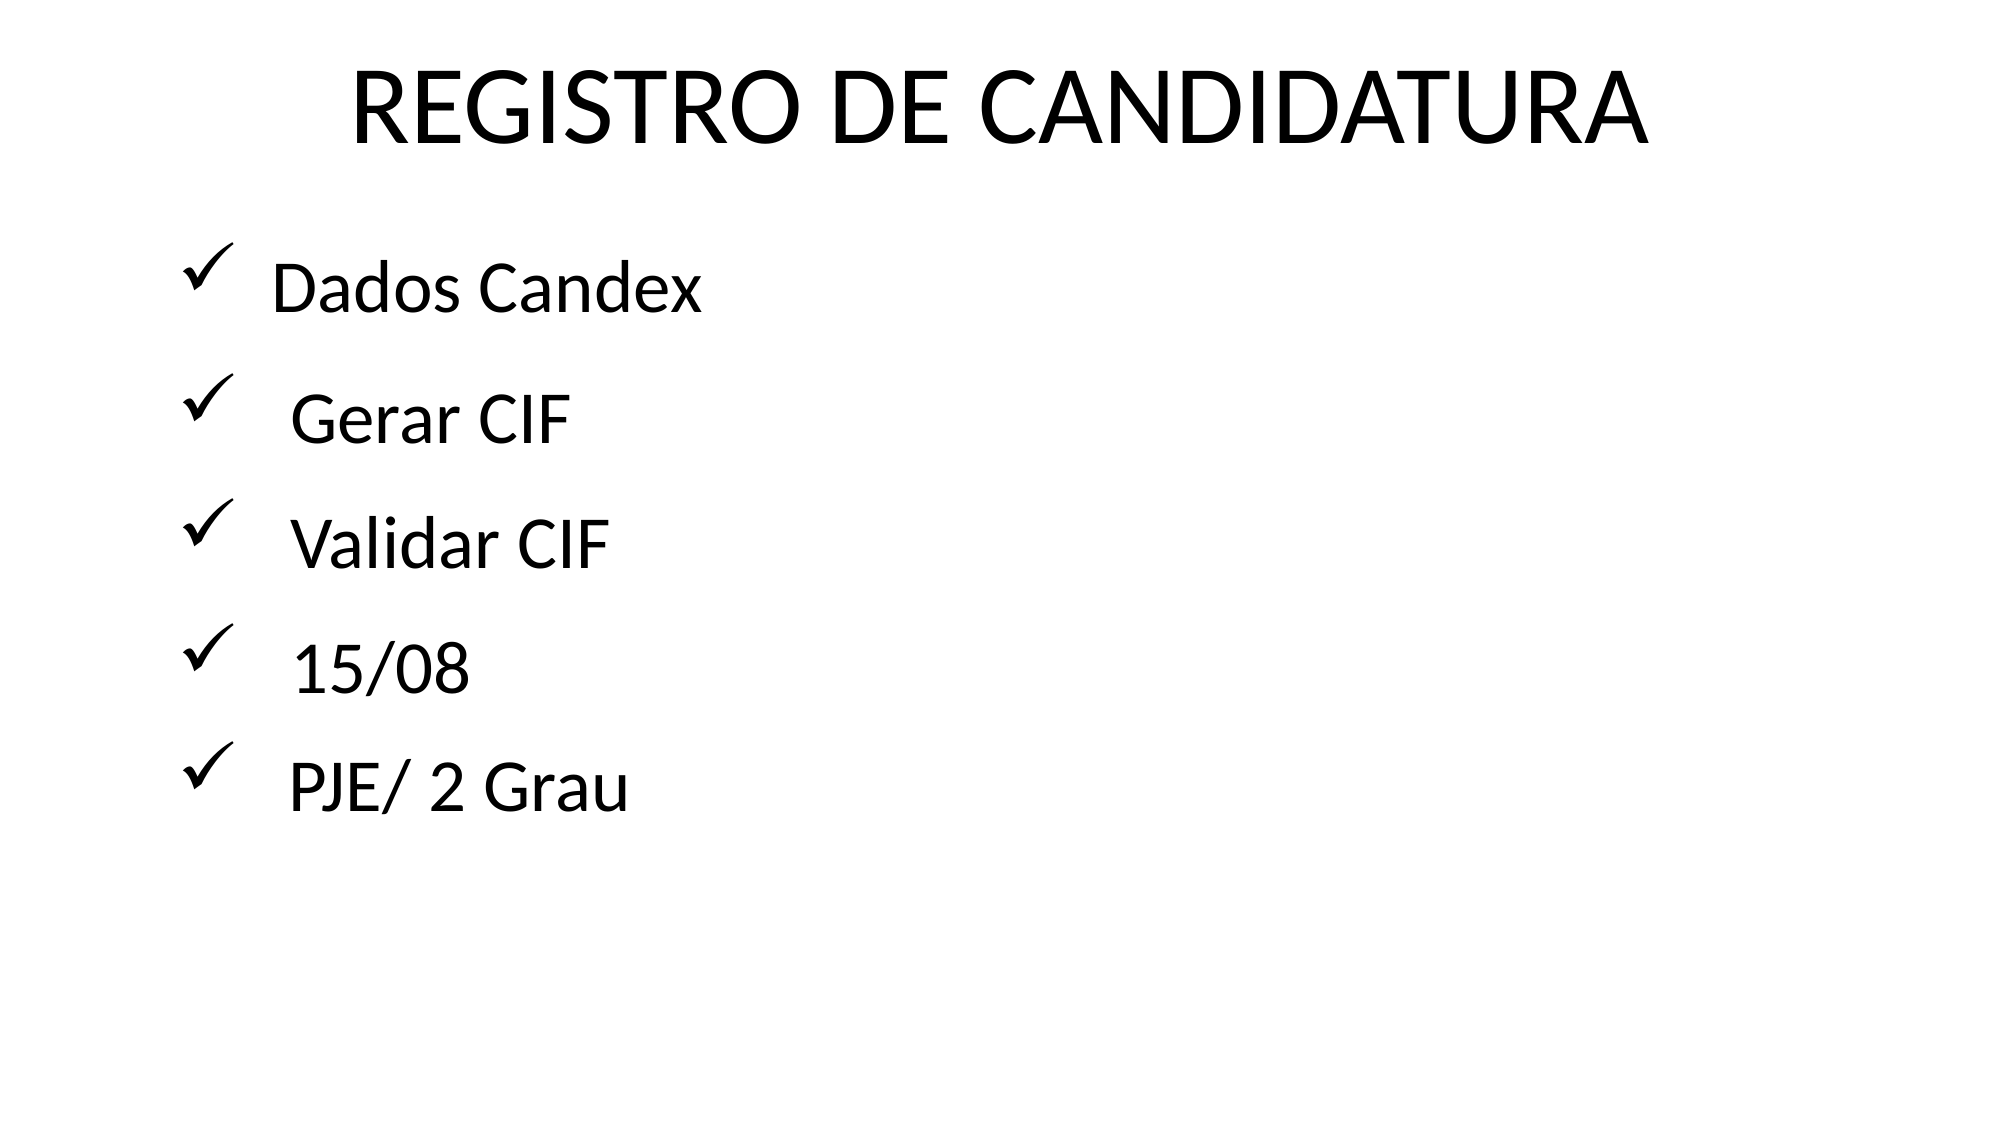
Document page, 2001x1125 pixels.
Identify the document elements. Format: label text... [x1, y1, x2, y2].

text_box PJE/ 2 Grau [163, 728, 1961, 834]
text_box 15/08 [163, 611, 1961, 717]
text_box Validar CIF [163, 486, 1428, 592]
text_box REGISTRO DE CANDIDATURA [274, 24, 1726, 174]
text_box Dados Candex [163, 230, 1428, 361]
text_box Gerar CIF [163, 361, 1428, 467]
